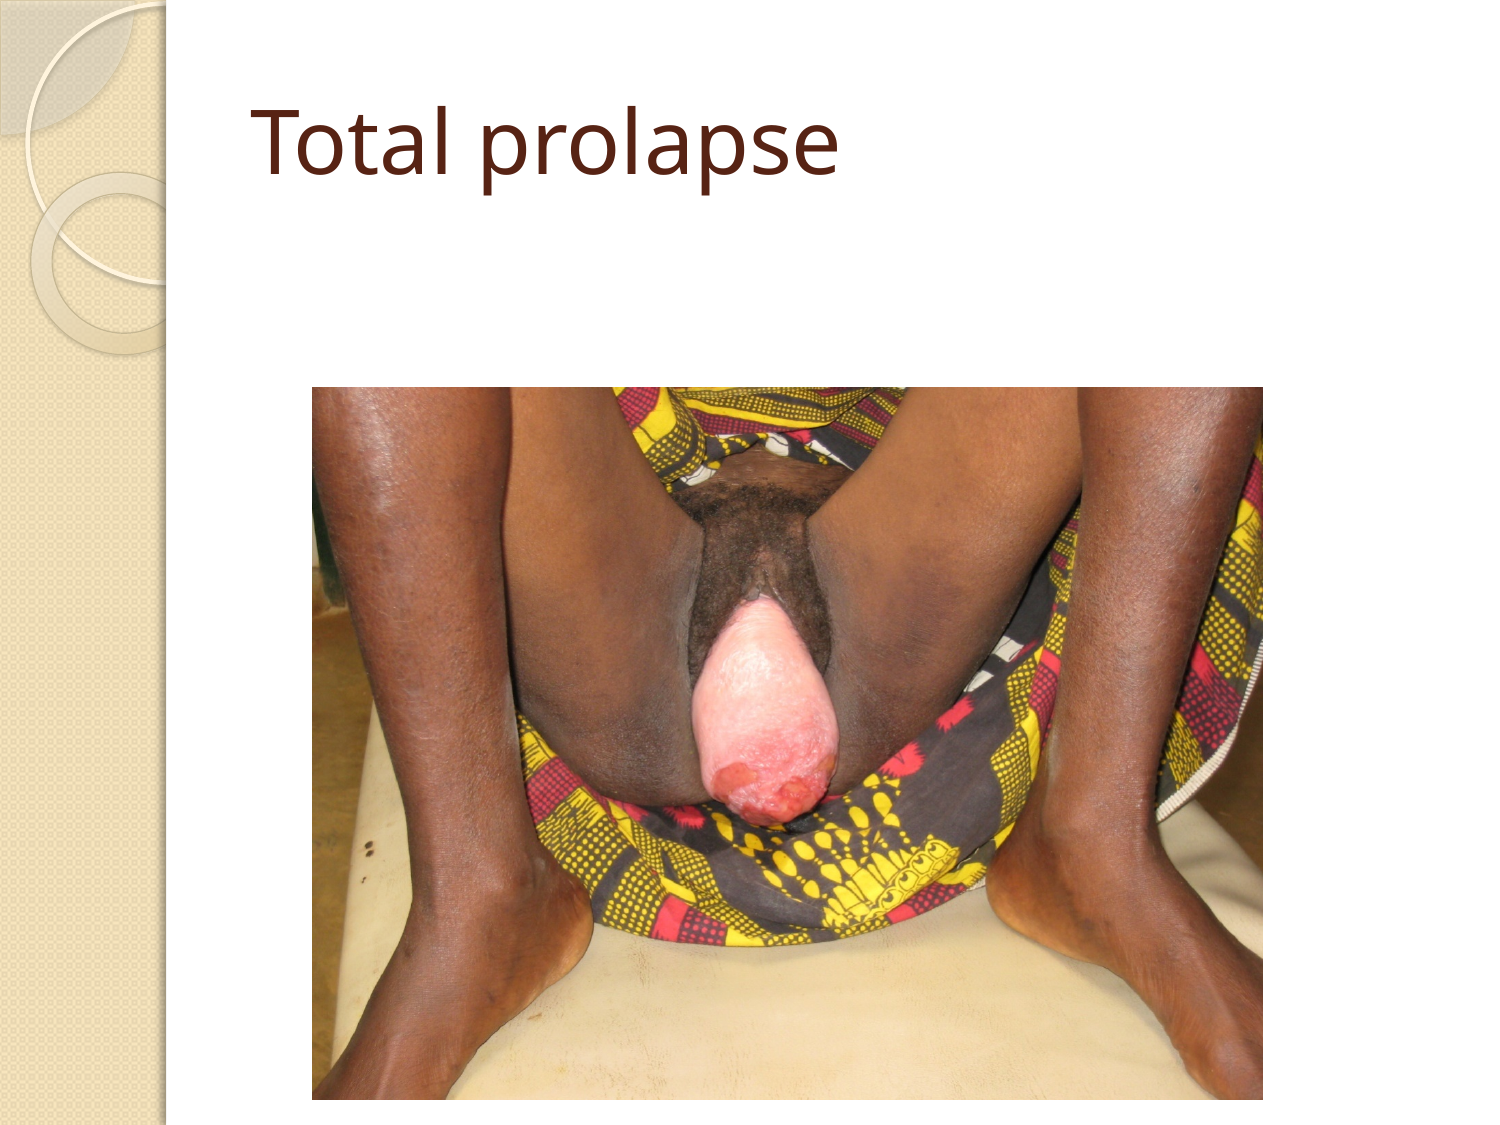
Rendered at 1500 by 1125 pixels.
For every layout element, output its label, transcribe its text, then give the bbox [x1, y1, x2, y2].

title Total prolapse [235, 45, 1466, 233]
picture [312, 387, 1263, 1101]
